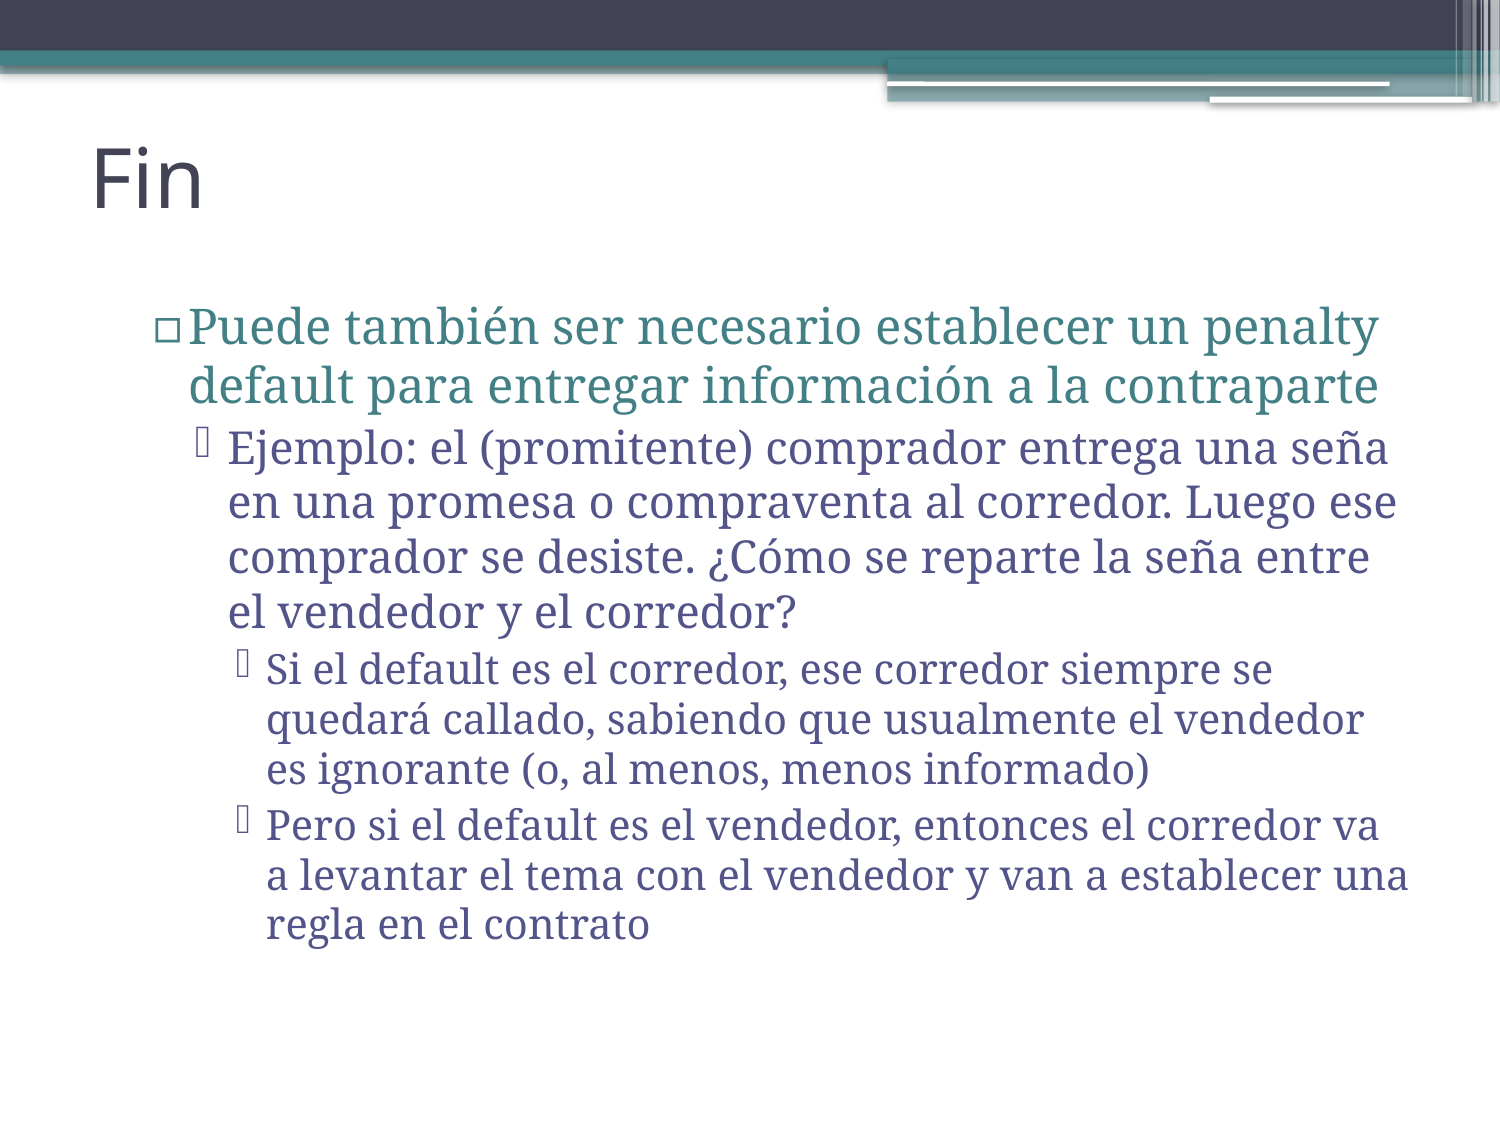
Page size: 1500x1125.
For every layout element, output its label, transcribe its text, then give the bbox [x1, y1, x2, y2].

list Puede también ser necesario establecer un penalty default para entregar información a la contraparte Ejemplo: el (promitente) comprador entrega una seña en una promesa o compraventa al corredor. Luego ese comprador se desiste. ¿Cómo se reparte la seña entre el vendedor y el corredor? Si el default es el corredor, ese corredor siempre se quedará callado, sabiendo que usualmente el vendedor es ignorante (o, al menos, menos informado) Pero si el default es el vendedor, entonces el corredor va a levantar el tema con el vendedor y van a establecer una regla en el contrato [75, 287, 1425, 1004]
title Fin [75, 87, 1425, 263]
